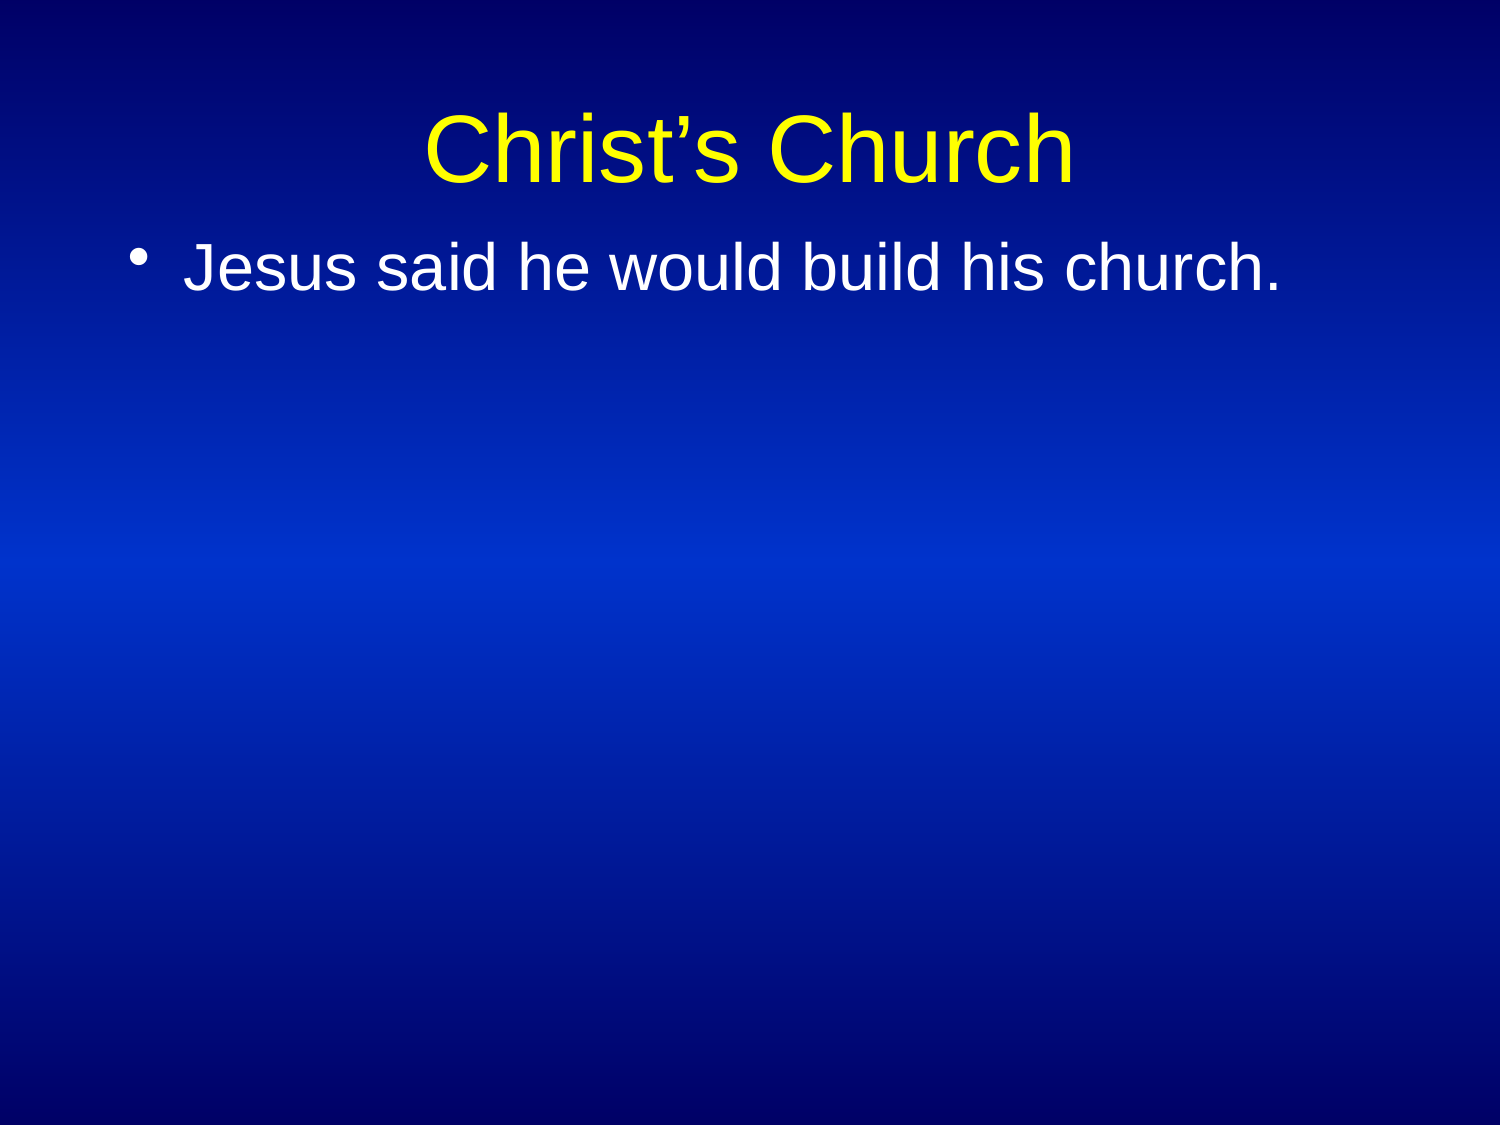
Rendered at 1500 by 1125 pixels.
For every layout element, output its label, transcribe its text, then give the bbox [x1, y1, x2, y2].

list Jesus said he would build his church. [112, 224, 1463, 438]
title Christ’s Church [37, 50, 1463, 238]
